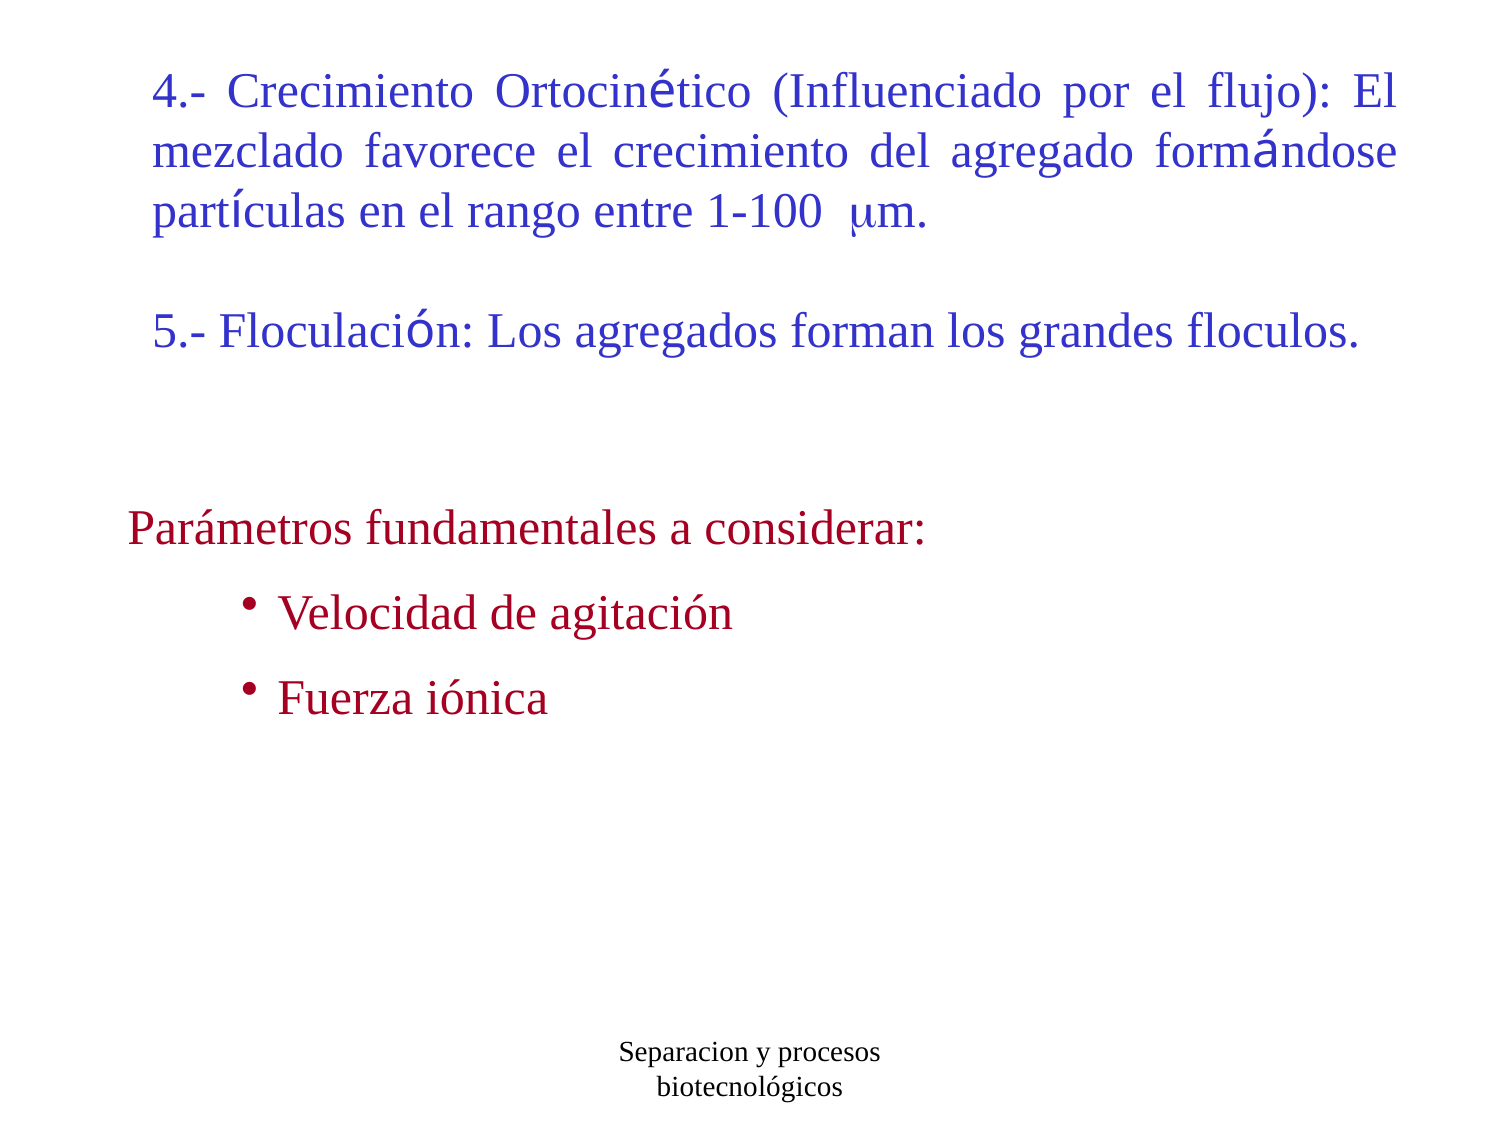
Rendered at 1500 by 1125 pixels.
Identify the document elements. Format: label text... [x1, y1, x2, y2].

text_box 4.- Crecimiento Ortocinético (Influenciado por el flujo): El mezclado favorece el crecimiento del agregado formándose partículas en el rango entre 1-100 mm. 5.- Floculación: Los agregados forman los grandes floculos. [62, 49, 1413, 365]
text_box Parámetros fundamentales a considerar: Velocidad de agitación Fuerza iónica [112, 487, 1400, 733]
footer Separacion y procesos biotecnológicos [512, 1024, 988, 1101]
text_box [734, 994, 1213, 1070]
